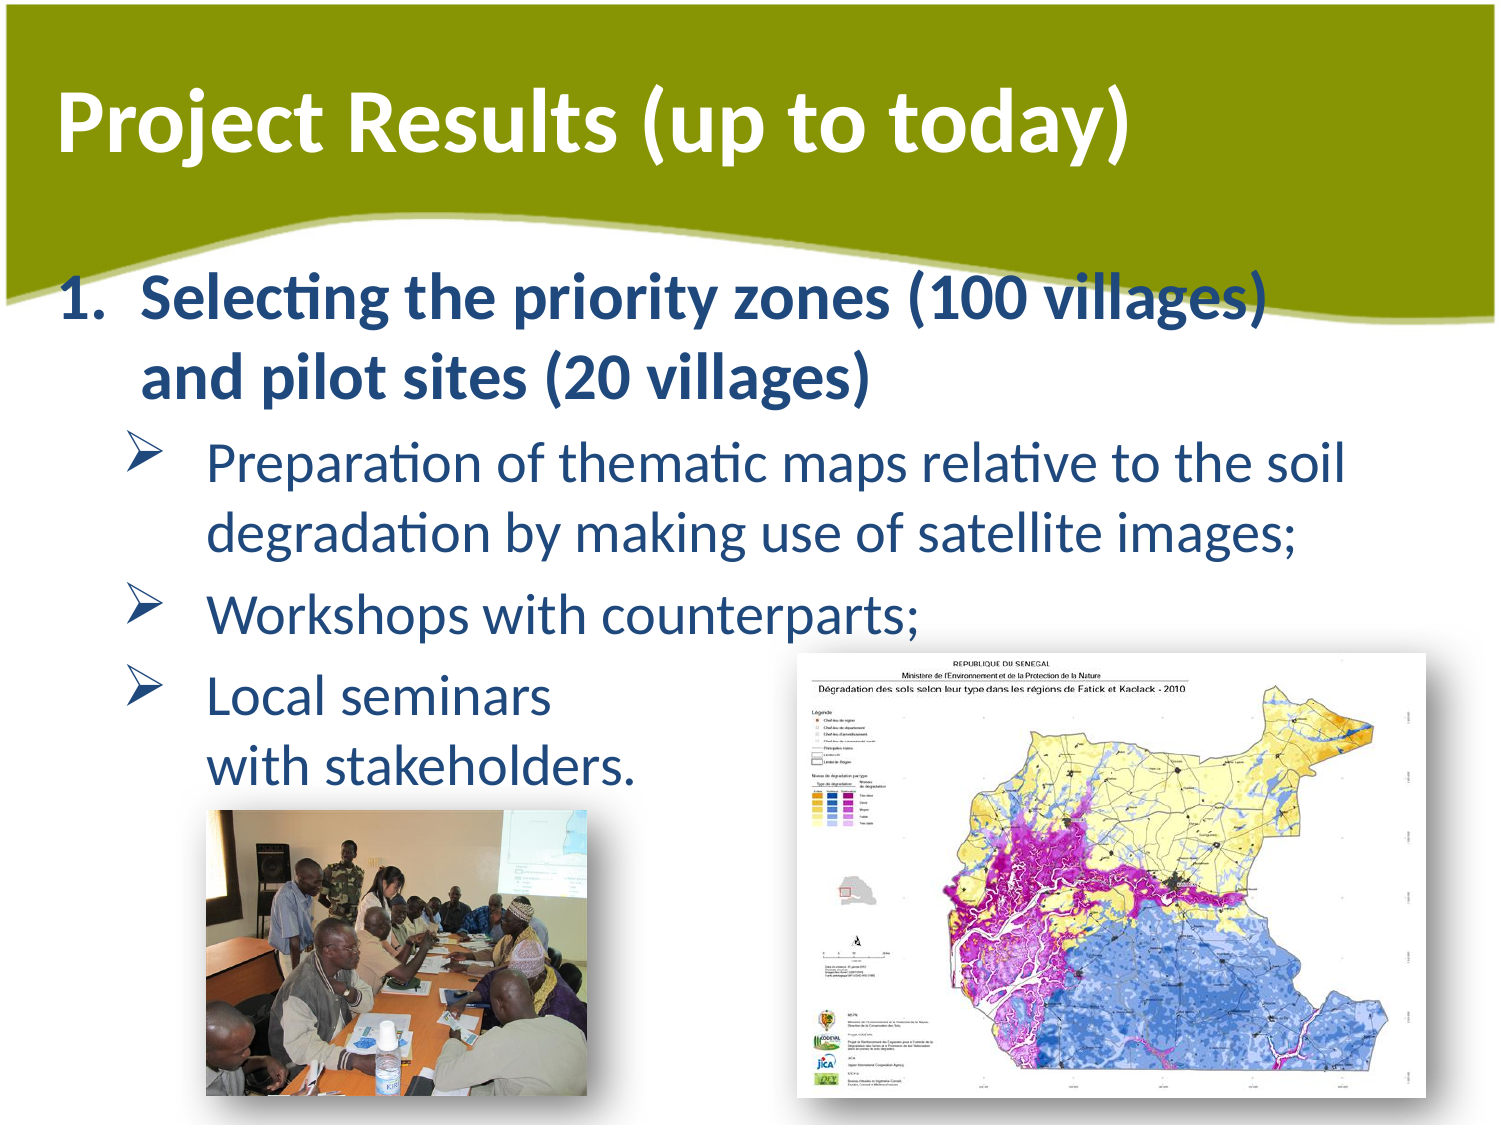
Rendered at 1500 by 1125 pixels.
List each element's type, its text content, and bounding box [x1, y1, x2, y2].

list Selecting the priority zones (100 villages) and pilot sites (20 villages) Preparation of thematic maps relative to the soil degradation by making use of satellite images; Workshops with counterparts; Local seminars with stakeholders. [41, 244, 1392, 953]
picture [0, 0, 1500, 1125]
title Project Results (up to today) [41, 34, 1448, 197]
